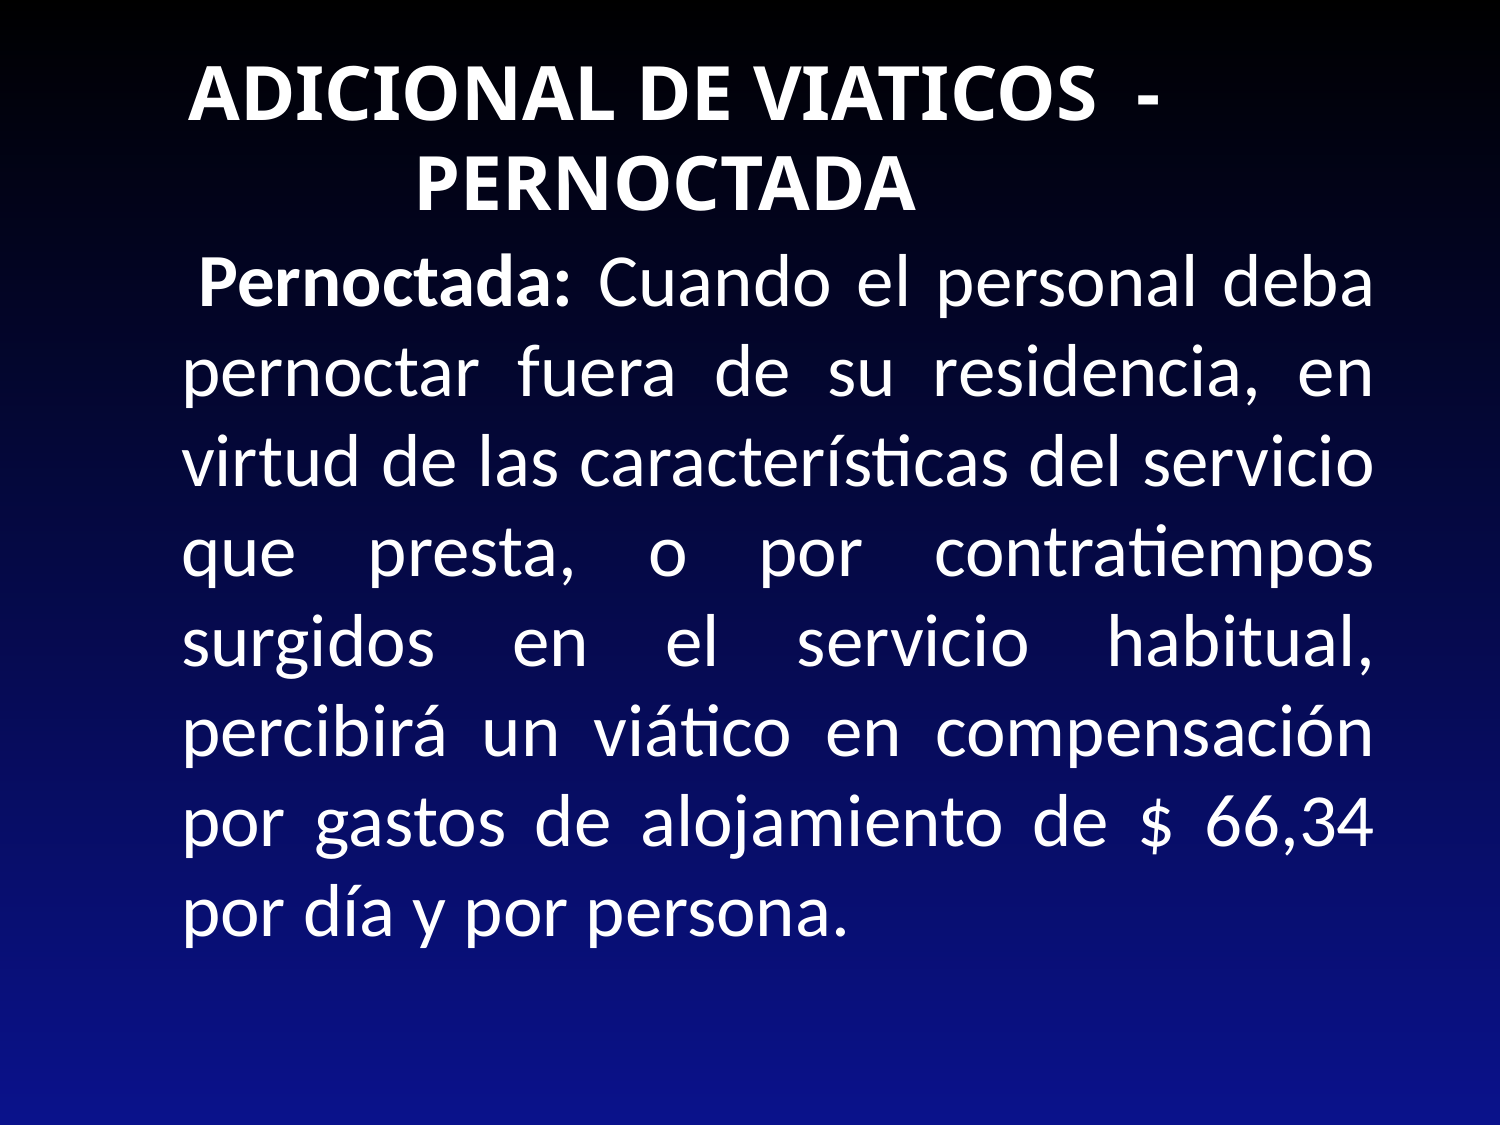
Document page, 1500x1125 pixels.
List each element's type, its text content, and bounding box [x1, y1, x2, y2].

list Pernoctada: Cuando el personal deba pernoctar fuera de su residencia, en virtud de las características del servicio que presta, o por contratiempos surgidos en el servicio habitual, percibirá un viático en compensación por gastos de alojamiento de $ 66,34 por día y por persona. [124, 230, 1377, 950]
title ADICIONAL DE VIATICOS - PERNOCTADA [0, 44, 1351, 233]
